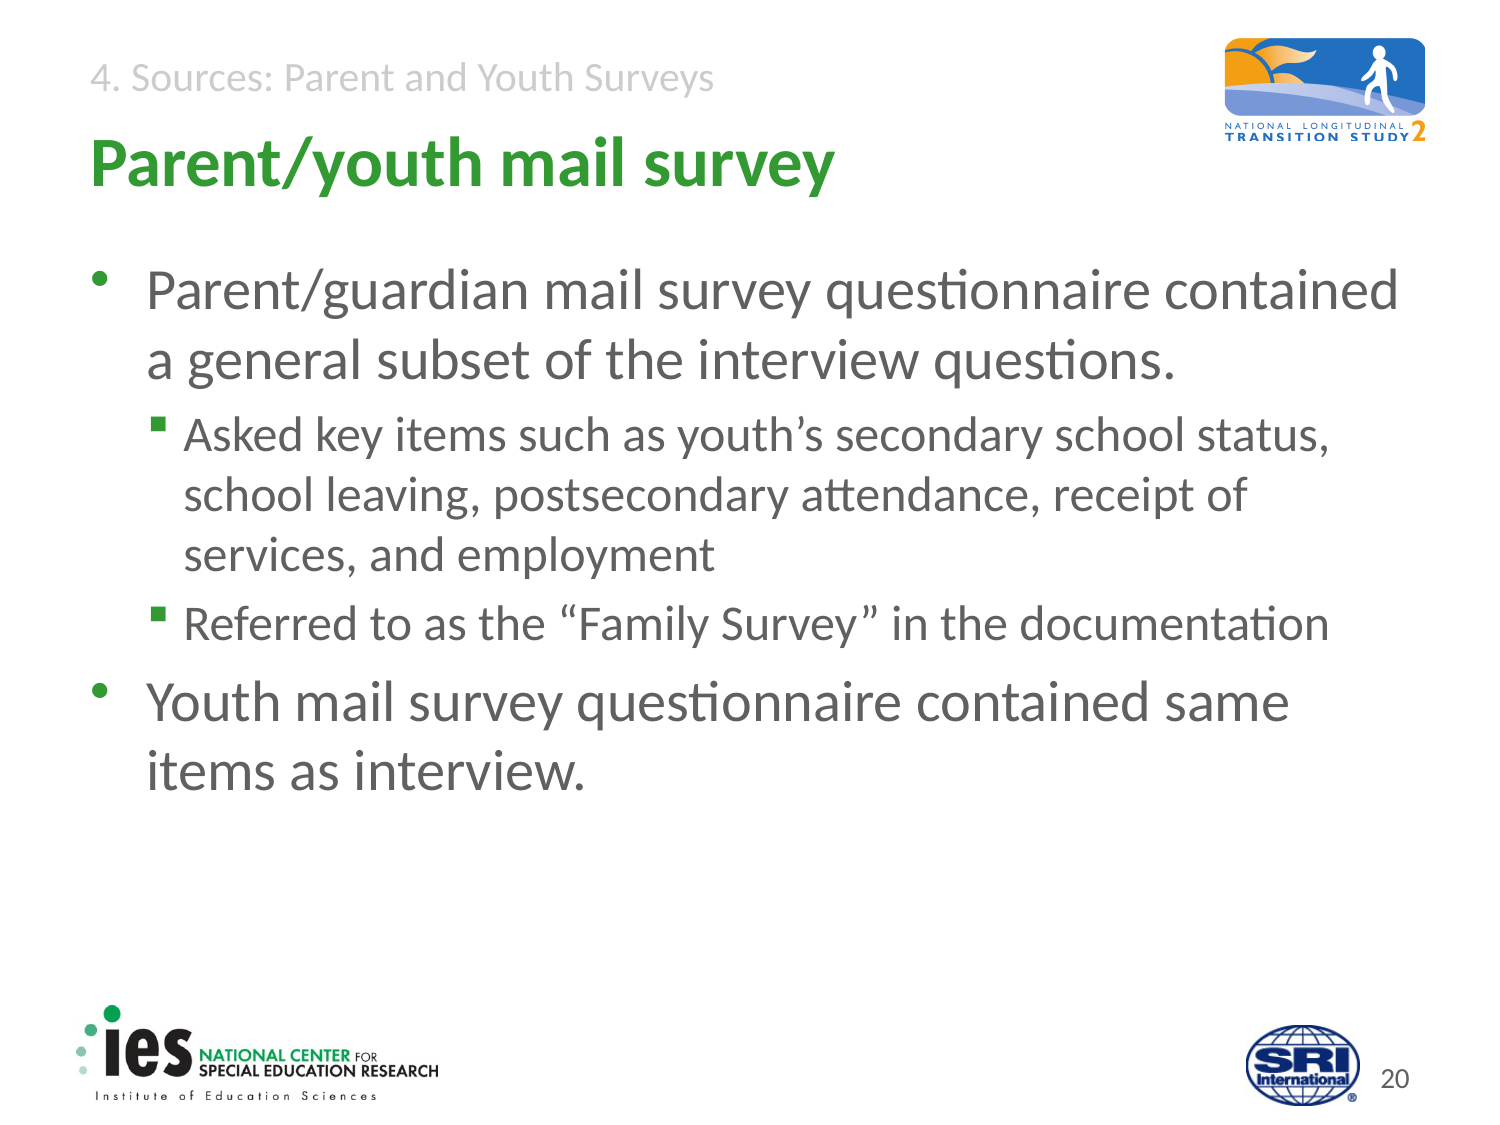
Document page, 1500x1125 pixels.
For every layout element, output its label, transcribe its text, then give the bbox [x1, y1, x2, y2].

picture [1246, 1025, 1360, 1106]
title Parent/youth mail survey [74, 90, 1426, 226]
slide_number 19 [1321, 1051, 1426, 1125]
picture [76, 1005, 438, 1100]
list Parent/guardian mail survey questionnaire contained a general subset of the interview questions. Asked key items such as youth’s secondary school status, school leaving, postsecondary attendance, receipt of services, and employment Referred to as the “Family Survey” in the documentation Youth mail survey questionnaire contained same items as interview. [74, 243, 1426, 987]
